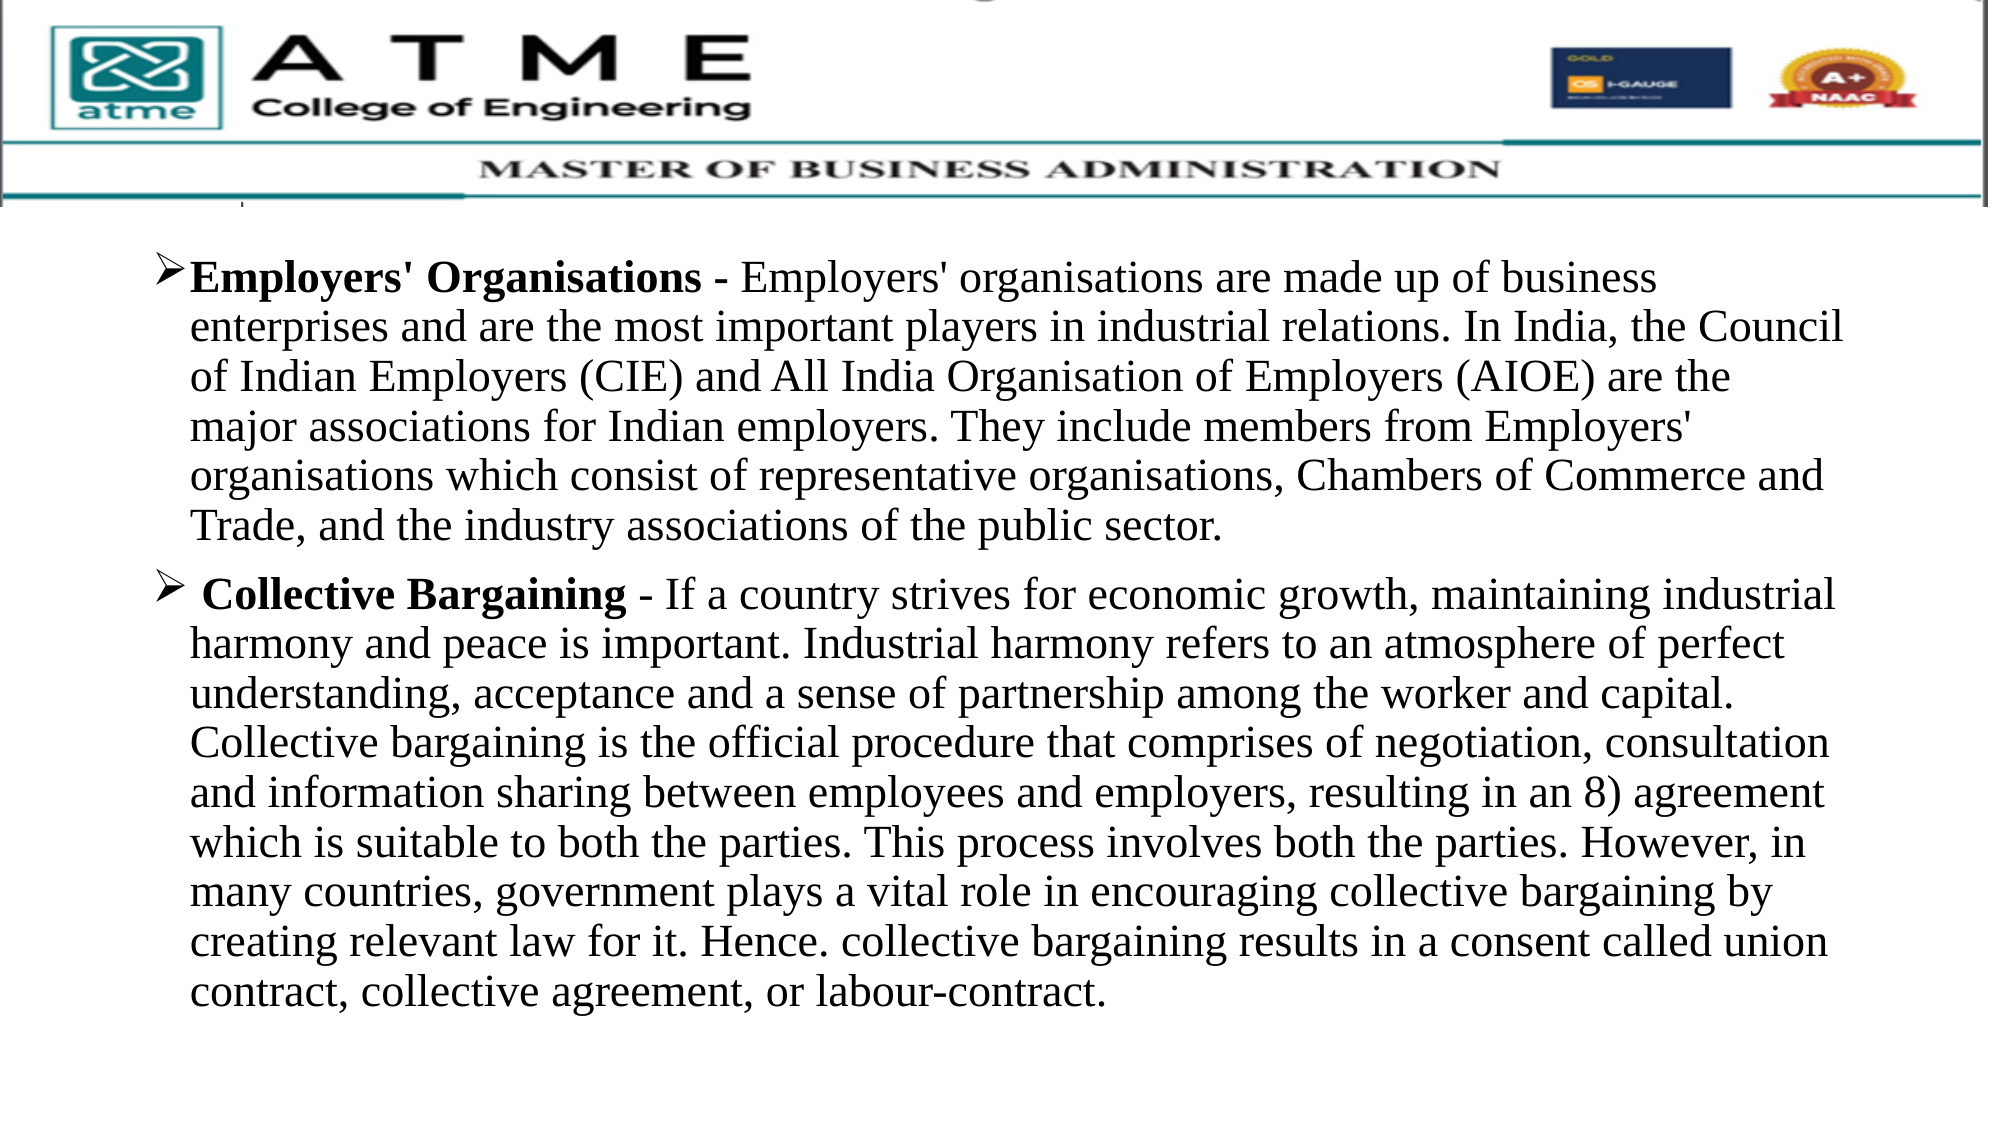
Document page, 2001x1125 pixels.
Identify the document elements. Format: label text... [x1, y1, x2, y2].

picture [0, 0, 1988, 207]
list Employers' Organisations - Employers' organisations are made up of business enterprises and are the most important players in industrial relations. In India, the Council of Indian Employers (CIE) and All India Organisation of Employers (AIOE) are the major associations for Indian employers. They include members from Employers' organisations which consist of representative organisations, Chambers of Commerce and Trade, and the industry associations of the public sector. Collective Bargaining - If a country strives for economic growth, maintaining industrial harmony and peace is important. Industrial harmony refers to an atmosphere of perfect understanding, acceptance and a sense of partnership among the worker and capital. Collective bargaining is the official procedure that comprises of negotiation, consultation and information sharing between employees and employers, resulting in an 8) agreement which is suitable to both the parties. This process involves both the parties. However, in many countries, government plays a vital role in encouraging collective bargaining by creating relevant law for it. Hence. collective bargaining results in a consent called union contract, collective agreement, or labour-contract. [137, 245, 1863, 1038]
